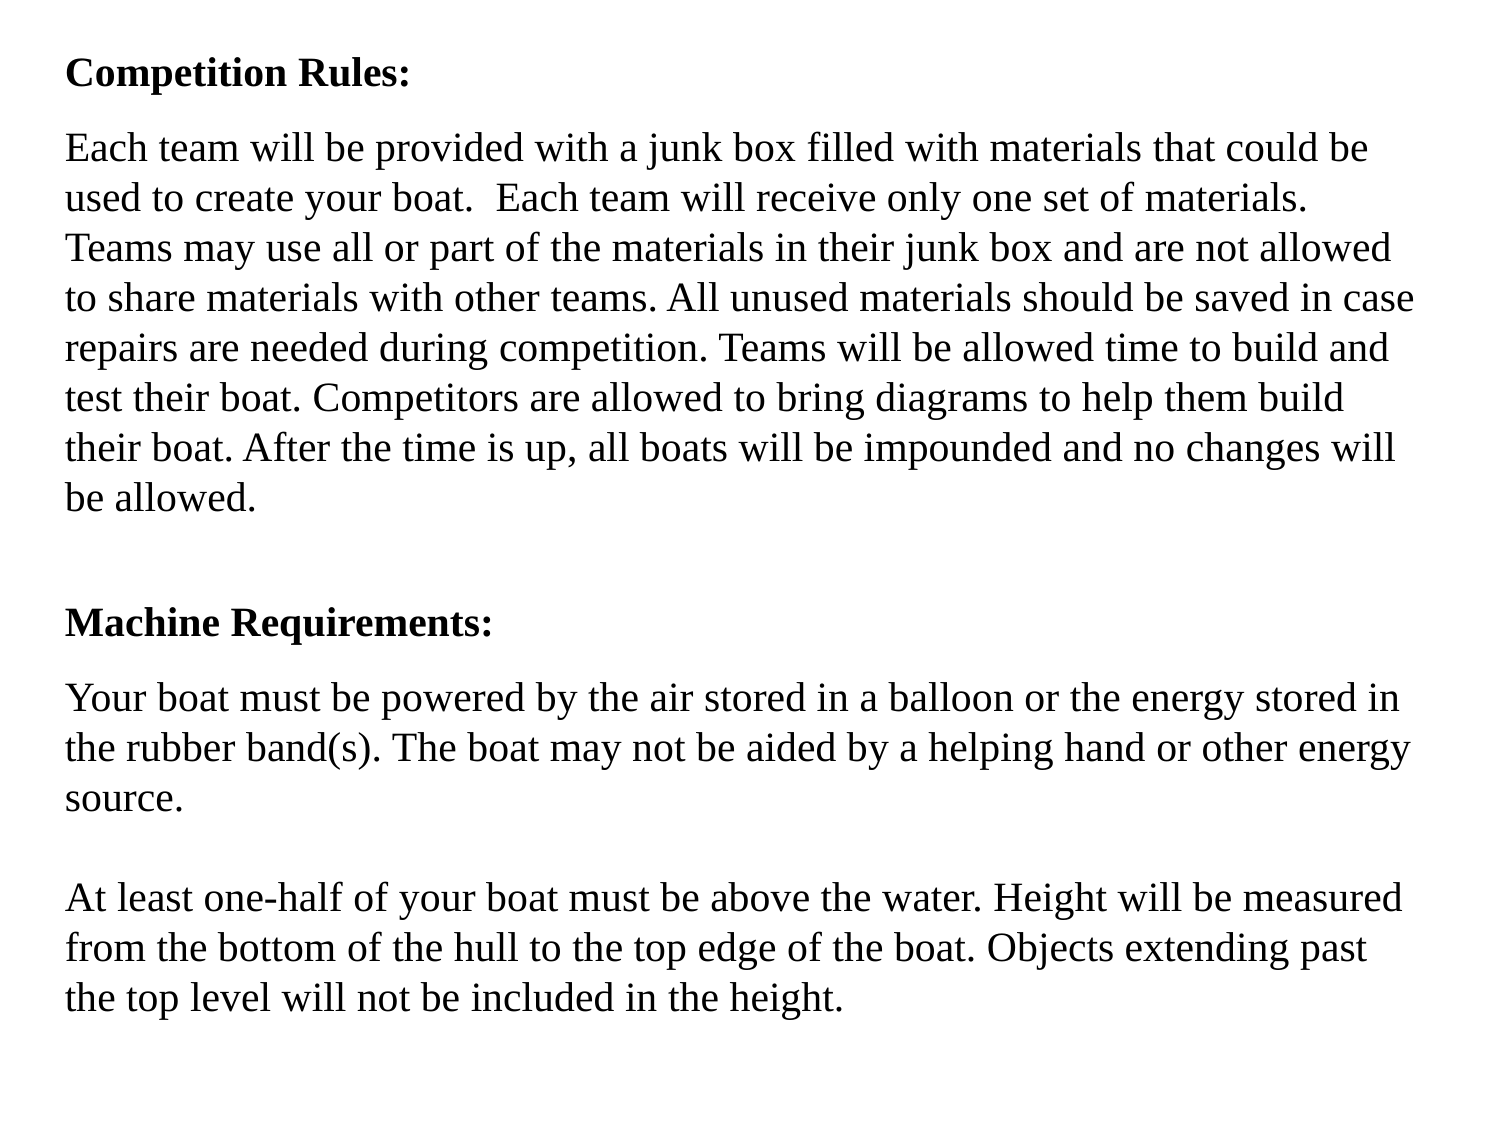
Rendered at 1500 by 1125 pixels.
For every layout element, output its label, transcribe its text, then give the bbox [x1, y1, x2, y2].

text_box Competition Rules: Each team will be provided with a junk box filled with materials that could be used to create your boat. Each team will receive only one set of materials. Teams may use all or part of the materials in their junk box and are not allowed to share materials with other teams. All unused materials should be saved in case repairs are needed during competition. Teams will be allowed time to build and test their boat. Competitors are allowed to bring diagrams to help them build their boat. After the time is up, all boats will be impounded and no changes will be allowed. [50, 37, 1438, 528]
text_box Machine Requirements: Your boat must be powered by the air stored in a balloon or the energy stored in the rubber band(s). The boat may not be aided by a helping hand or other energy source. At least one-half of your boat must be above the water. Height will be measured from the bottom of the hull to the top edge of the boat. Objects extending past the top level will not be included in the height. [50, 587, 1438, 1028]
